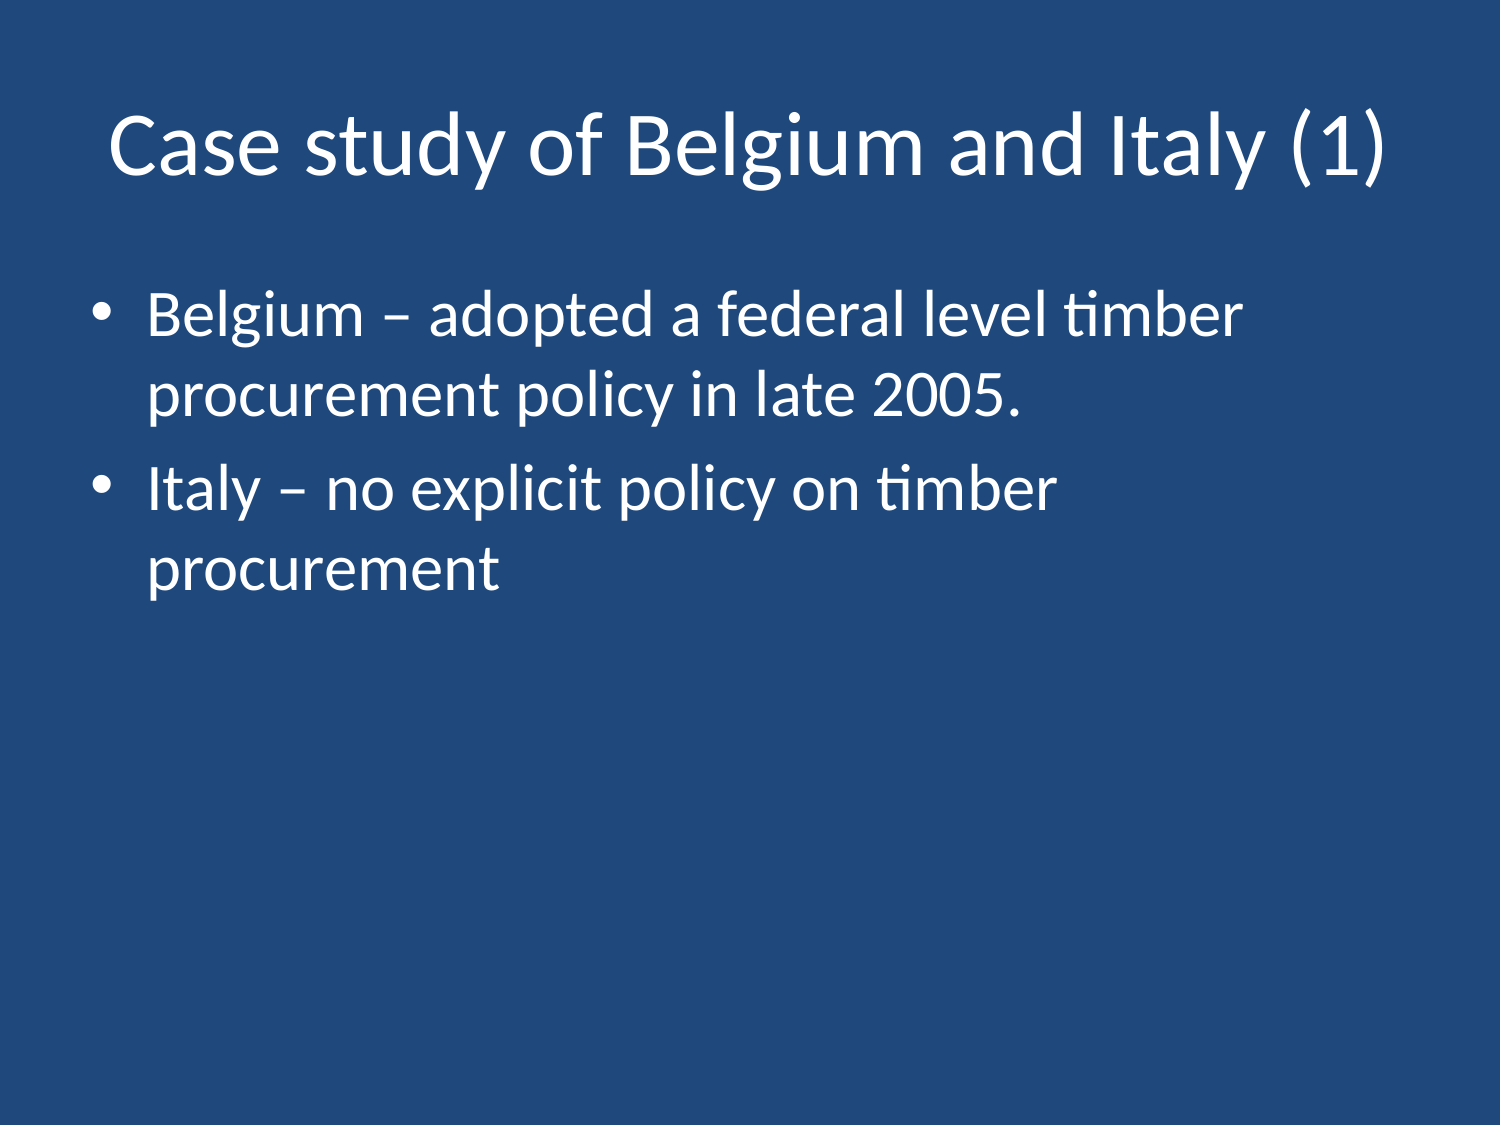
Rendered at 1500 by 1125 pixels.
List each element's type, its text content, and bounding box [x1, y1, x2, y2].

list Belgium – adopted a federal level timber procurement policy in late 2005. Italy – no explicit policy on timber procurement [75, 262, 1425, 1005]
title Case study of Belgium and Italy (1) [75, 45, 1425, 233]
